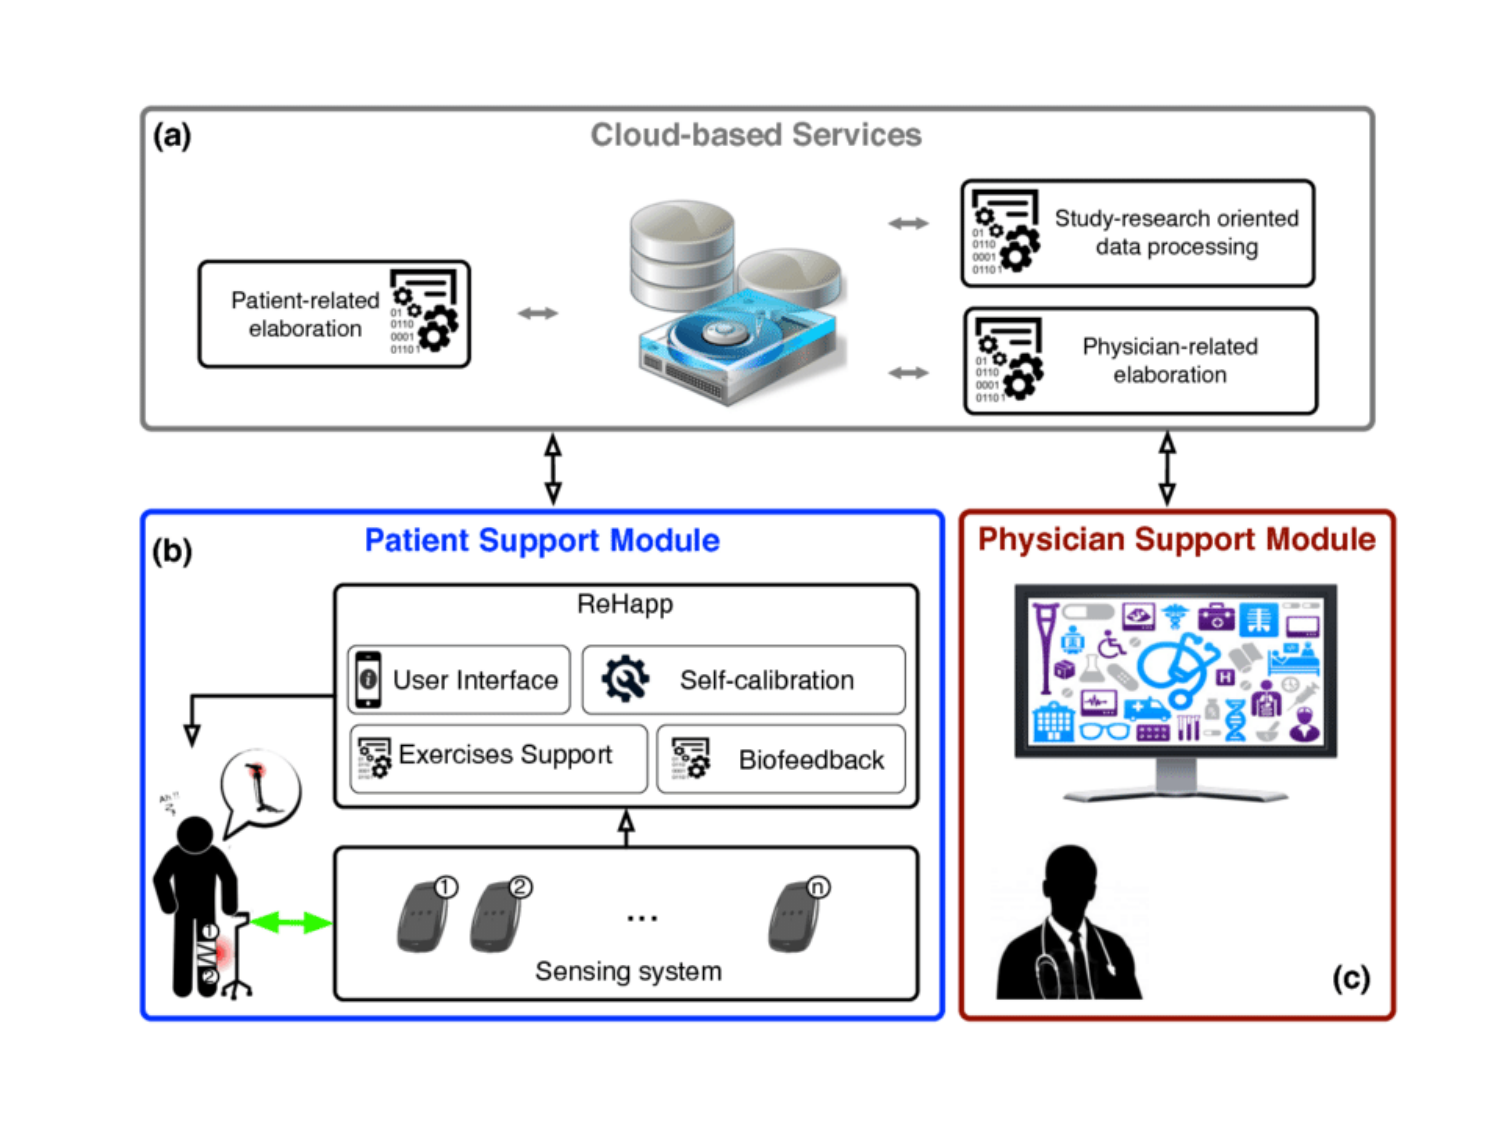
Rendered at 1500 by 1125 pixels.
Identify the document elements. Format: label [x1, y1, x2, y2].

picture [85, 85, 1415, 1040]
